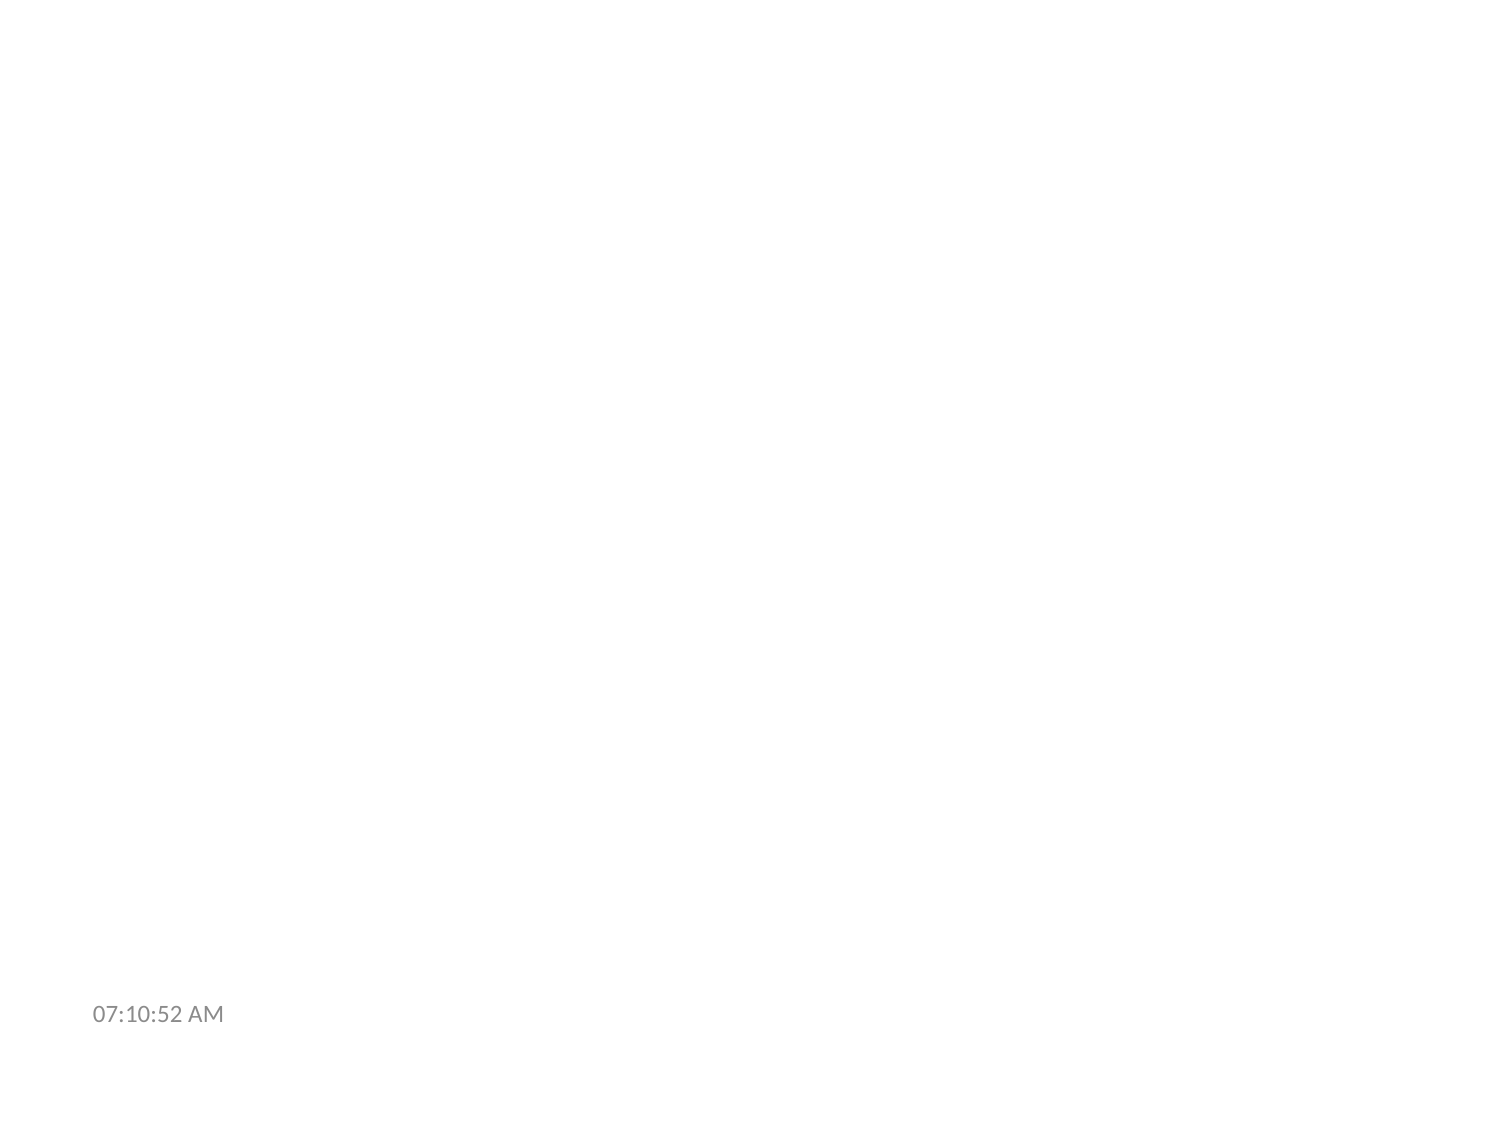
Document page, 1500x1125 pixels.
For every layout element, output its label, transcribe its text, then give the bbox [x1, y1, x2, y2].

text_box 3:35:09 PM [77, 982, 428, 1043]
